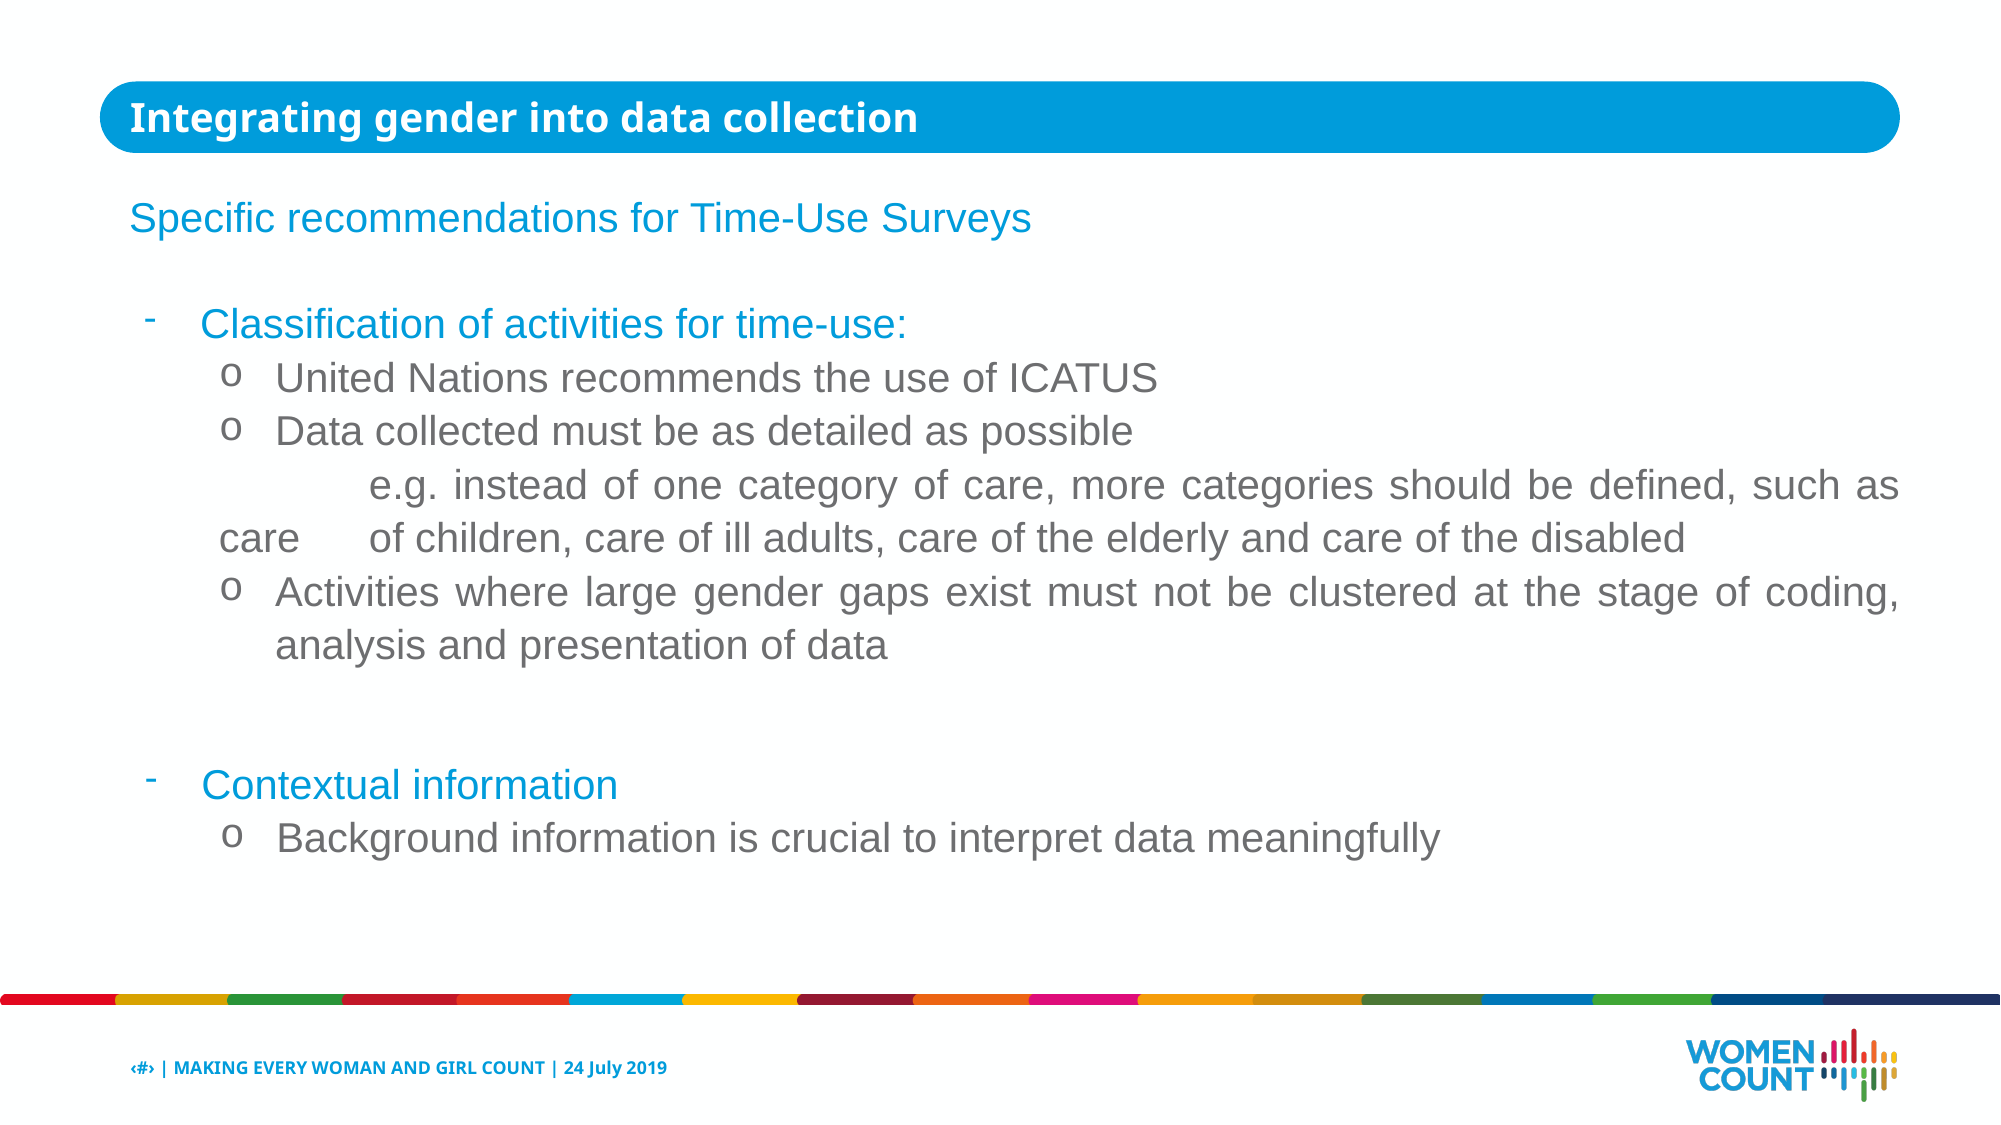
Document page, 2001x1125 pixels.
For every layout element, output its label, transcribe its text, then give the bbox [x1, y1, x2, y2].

list Integrating gender into data collection [130, 92, 1872, 191]
text_box Contextual information Background information is crucial to interpret data meaningfully [130, 746, 2000, 869]
list Specific recommendations for Time-Use Surveys [129, 190, 1871, 241]
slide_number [130, 1056, 1198, 1078]
text_box Classification of activities for time-use: United Nations recommends the use of ICATUS Data collected must be as detailed as possible e.g. instead of one category of care, more categories should be defined, such as care of children, care of ill adults, care of the elderly and care of the disabled Activities where large gender gaps exist must not be clustered at the stage of coding, analysis and presentation of data [129, 286, 1916, 676]
